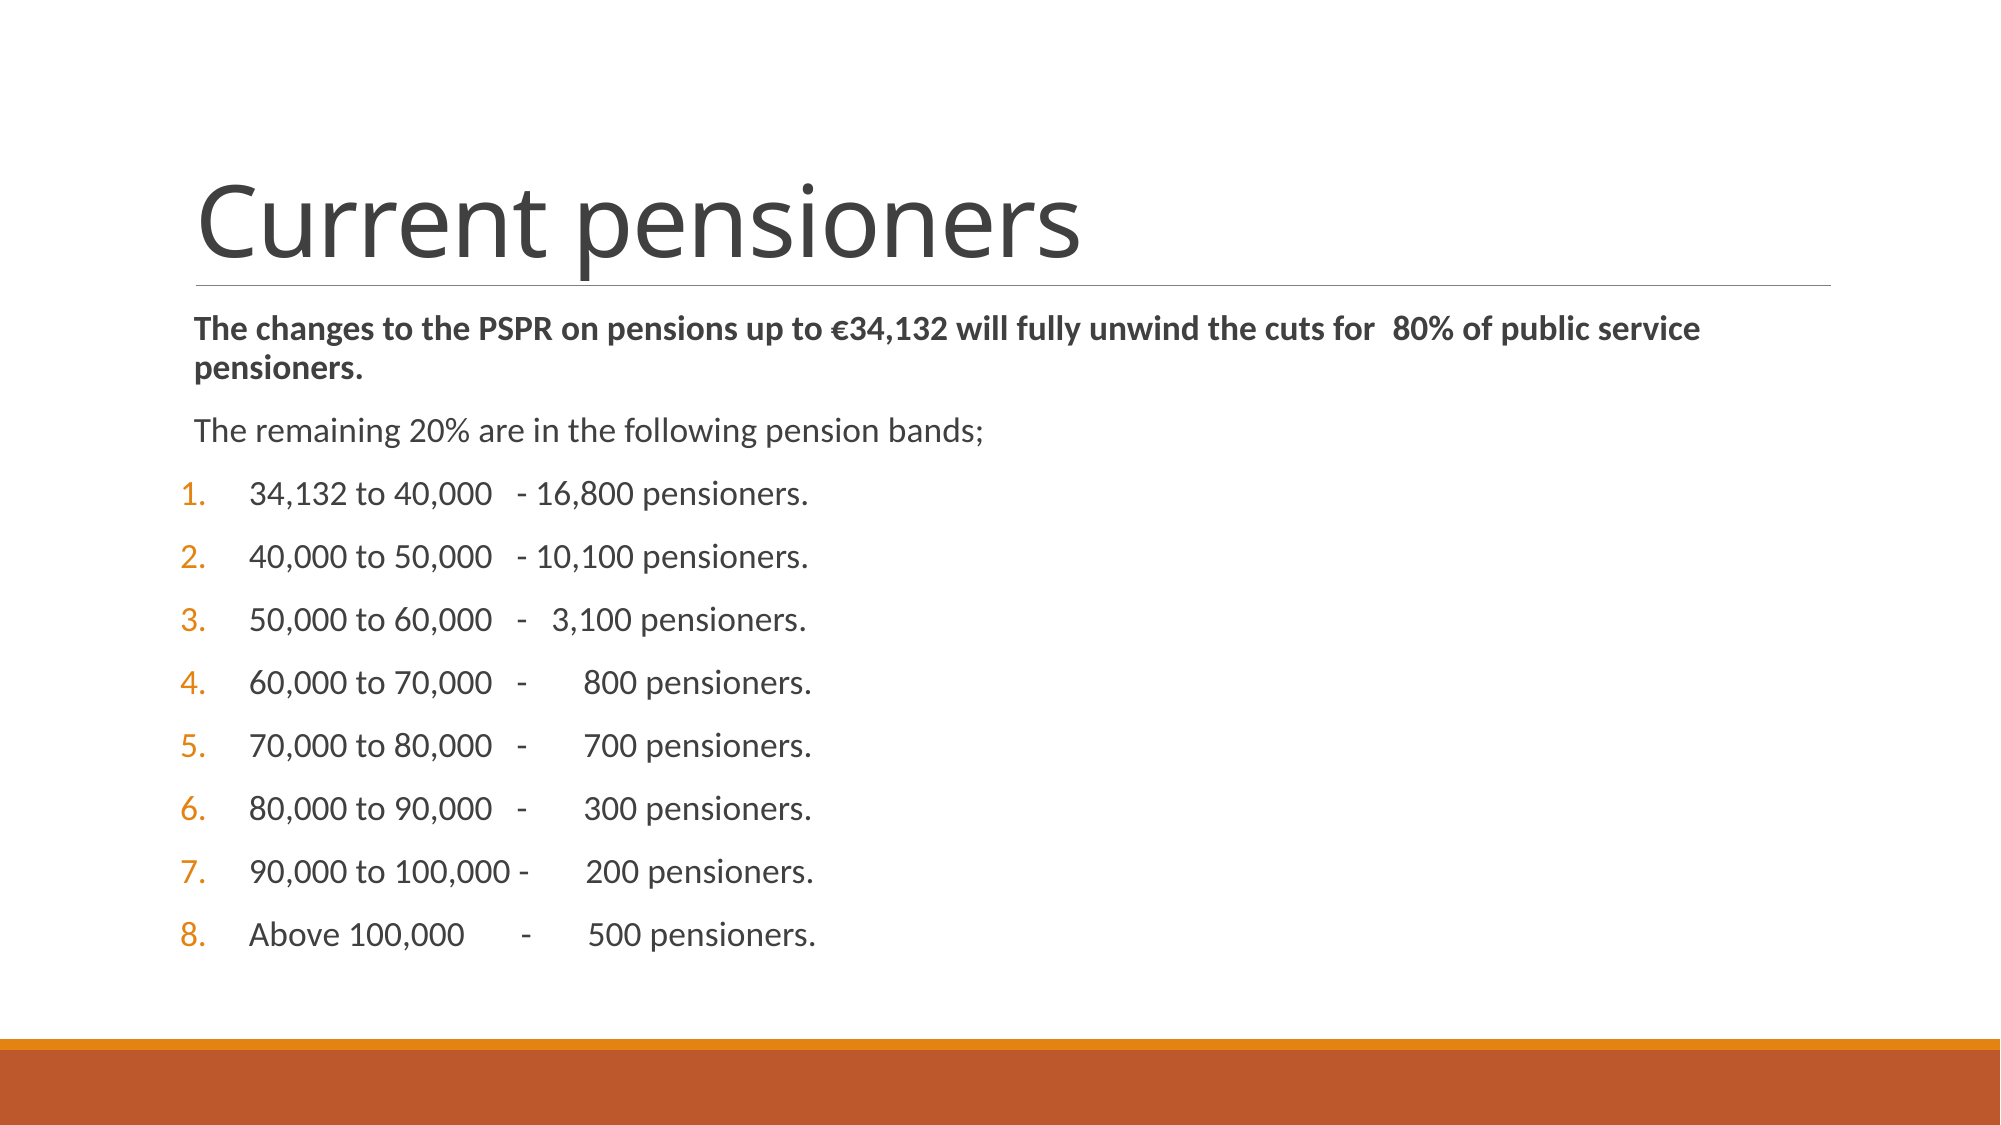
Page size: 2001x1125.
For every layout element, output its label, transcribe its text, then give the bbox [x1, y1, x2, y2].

title Current pensioners [180, 47, 1830, 285]
list The changes to the PSPR on pensions up to €34,132 will fully unwind the cuts for 80% of public service pensioners. The remaining 20% are in the following pension bands; 34,132 to 40,000 - 16,800 pensioners. 40,000 to 50,000 - 10,100 pensioners. 50,000 to 60,000 - 3,100 pensioners. 60,000 to 70,000 - 800 pensioners. 70,000 to 80,000 - 700 pensioners. 80,000 to 90,000 - 300 pensioners. 90,000 to 100,000 - 200 pensioners. Above 100,000 - 500 pensioners. [180, 302, 1830, 963]
